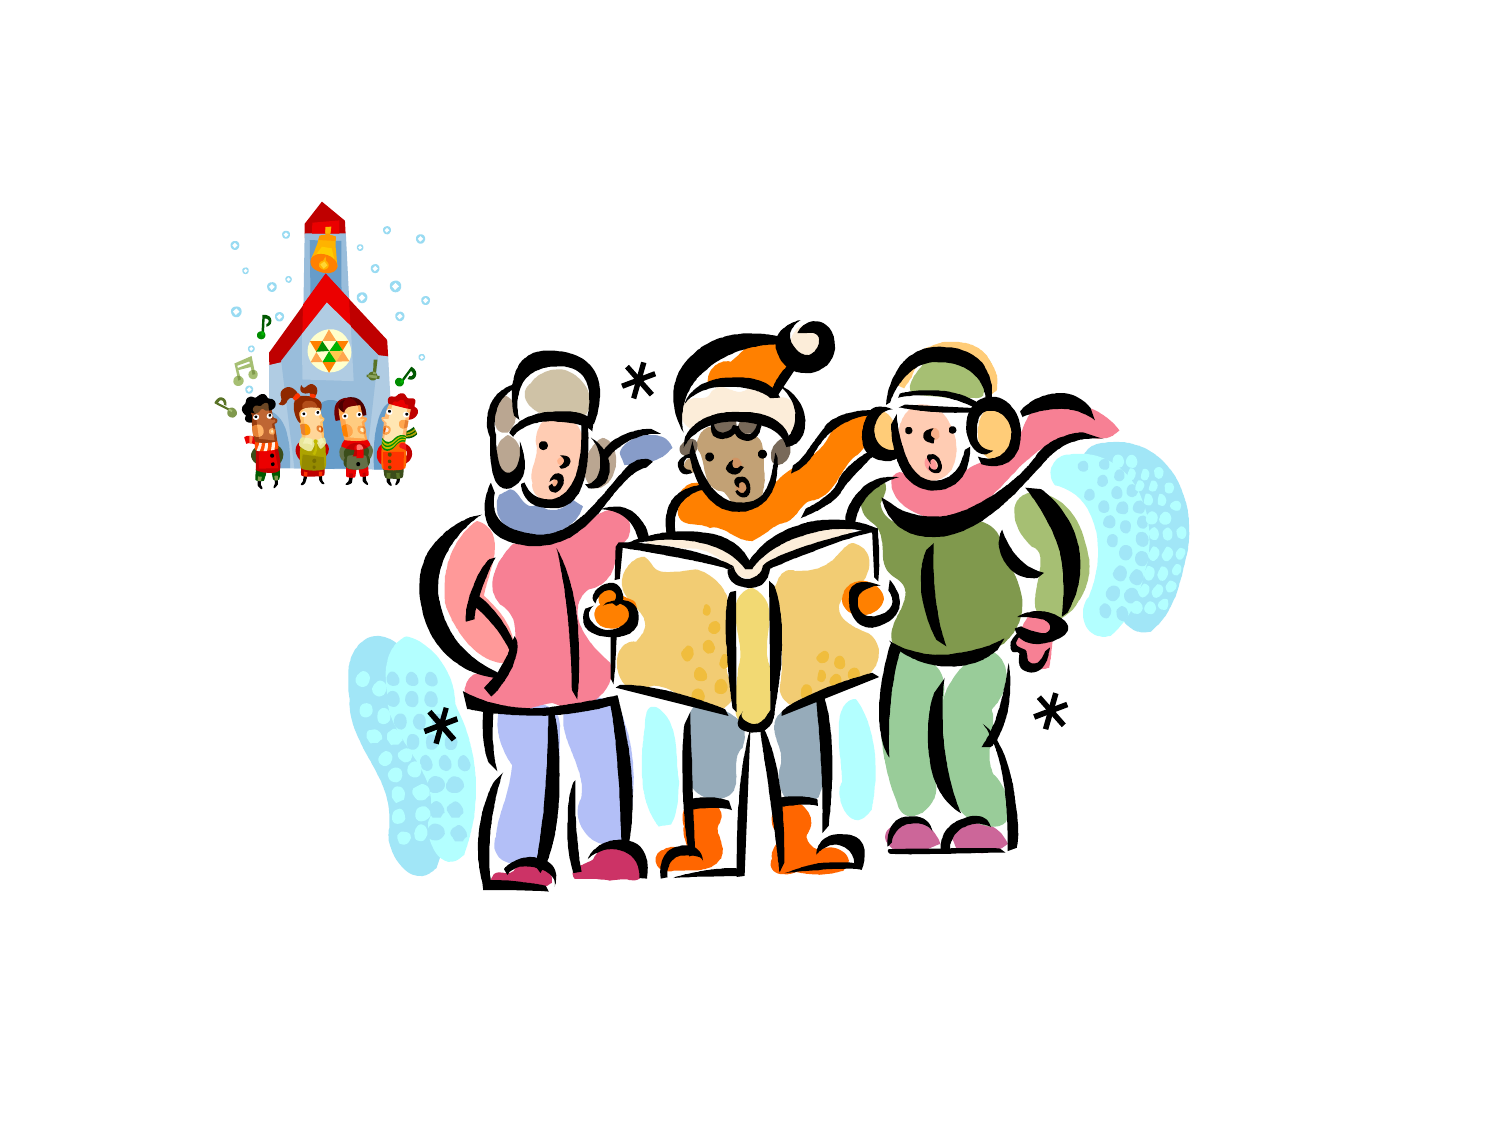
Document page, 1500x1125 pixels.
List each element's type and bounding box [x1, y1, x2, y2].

picture [214, 201, 1196, 898]
